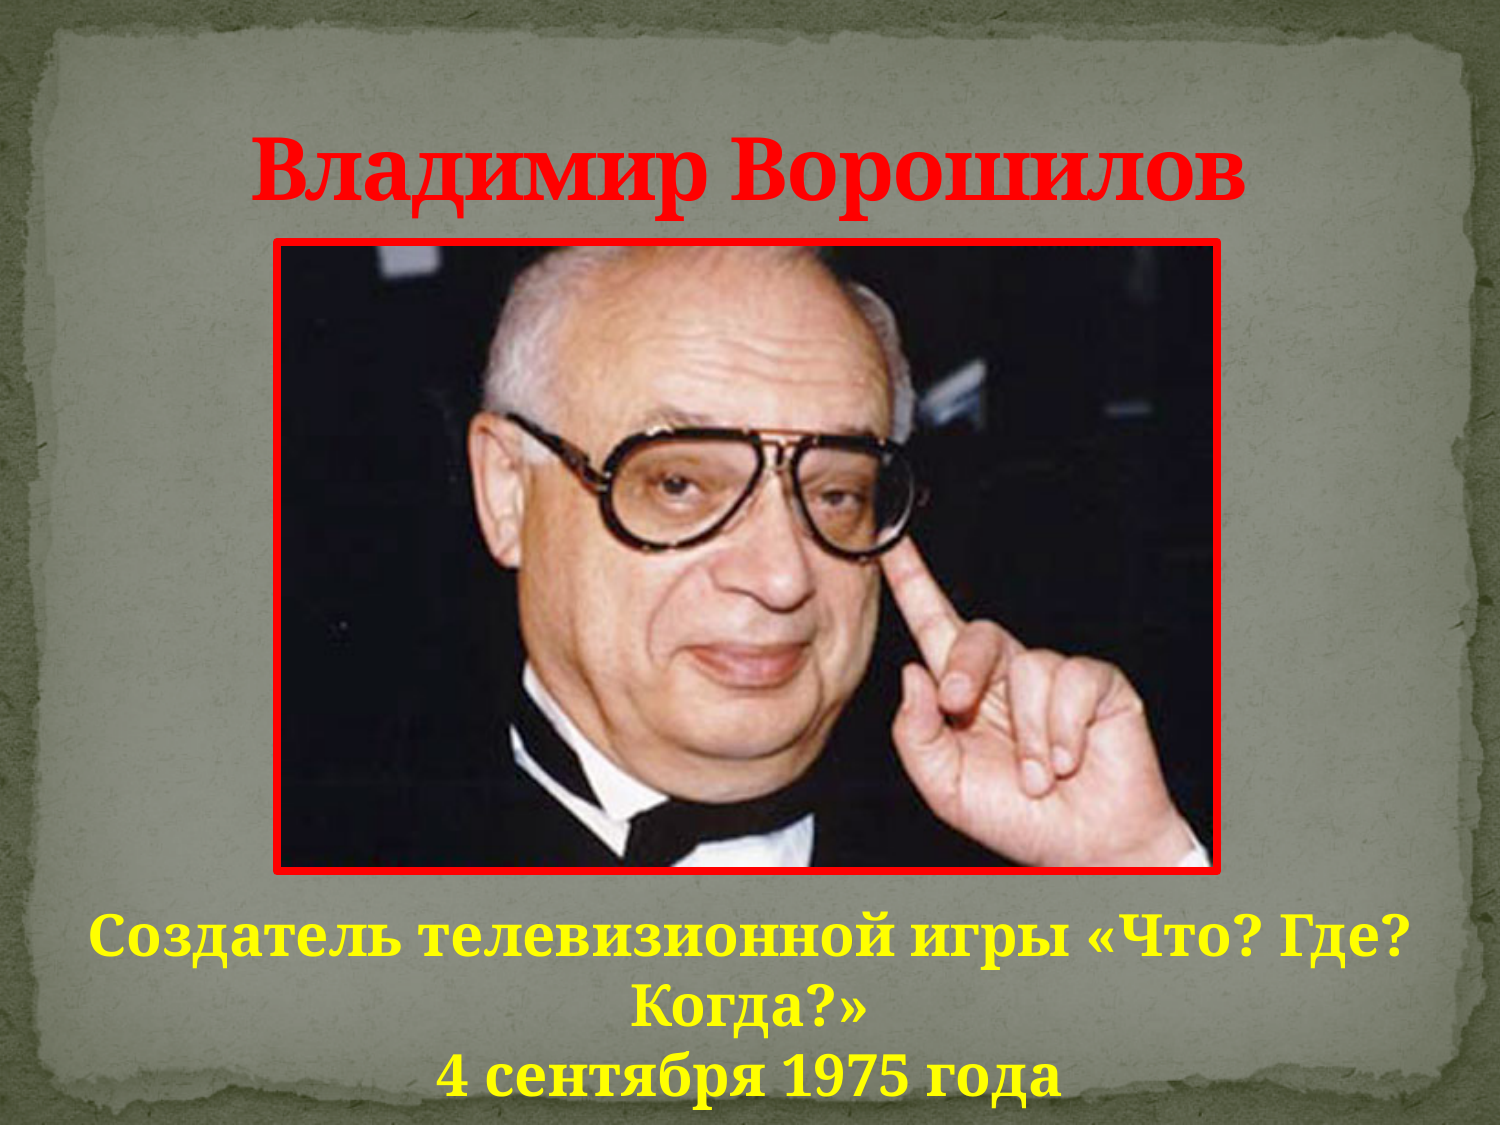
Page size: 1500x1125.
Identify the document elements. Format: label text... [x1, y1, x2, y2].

text_box Создатель телевизионной игры «Что? Где? Когда?» 4 сентября 1975 года [0, 890, 1500, 1116]
title Владимир Ворошилов [74, 24, 1425, 225]
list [284, 248, 1210, 865]
